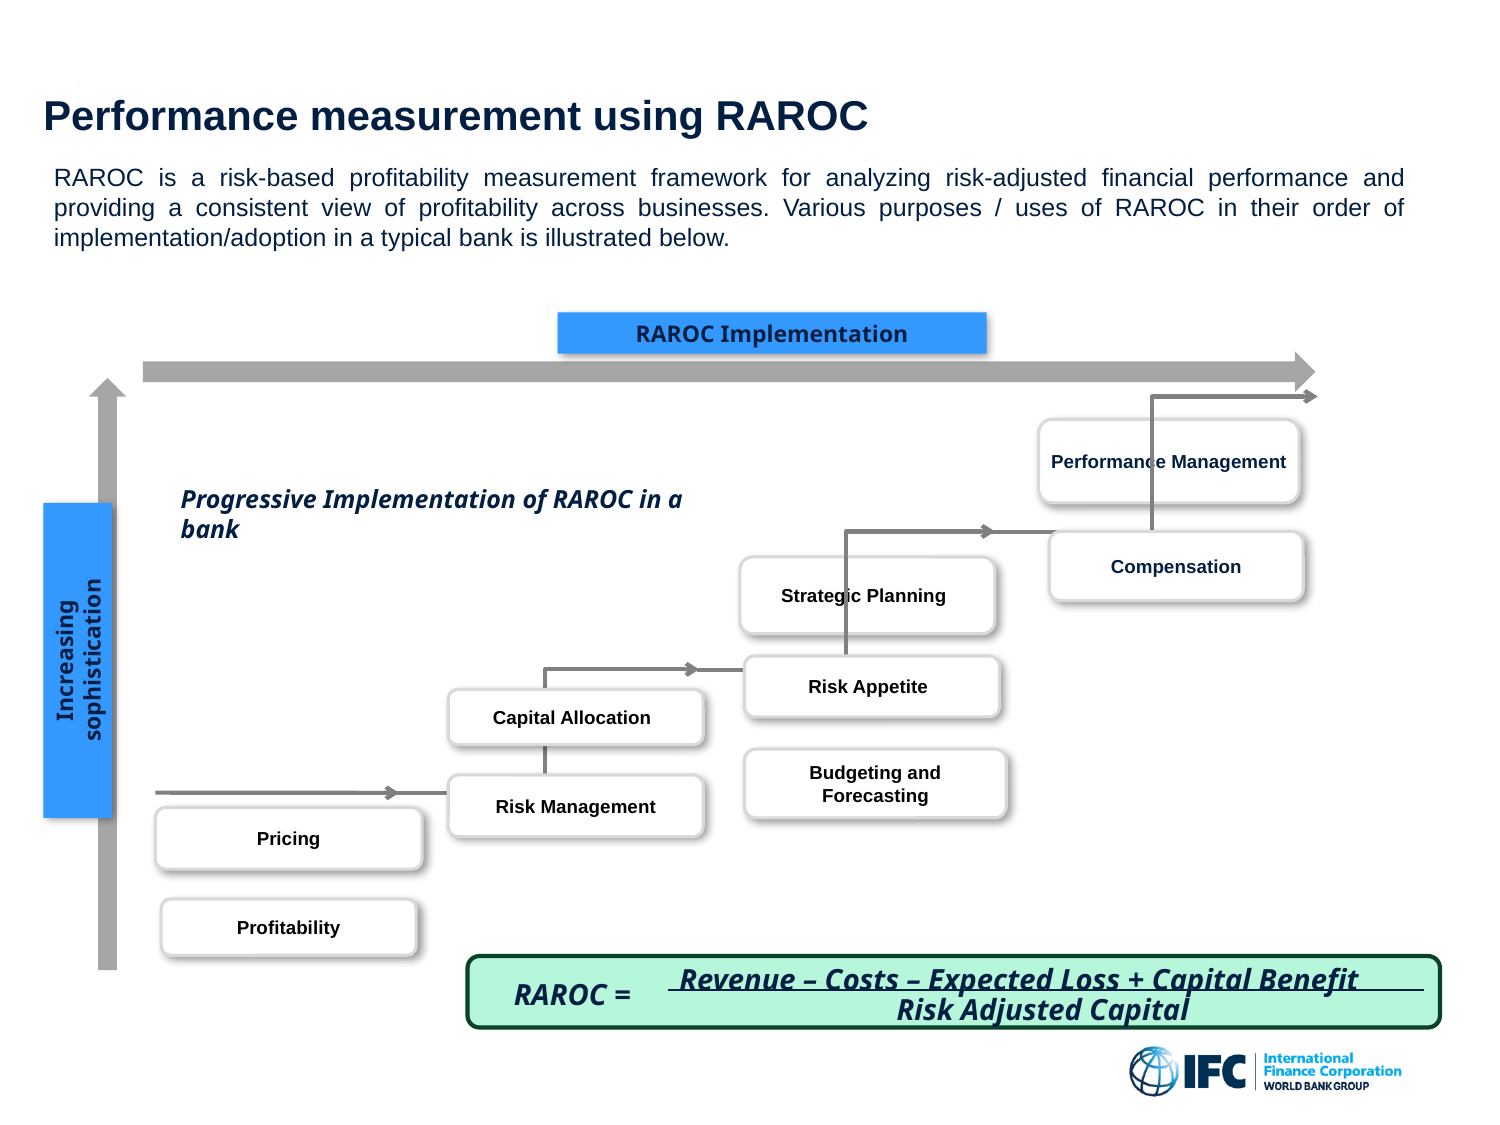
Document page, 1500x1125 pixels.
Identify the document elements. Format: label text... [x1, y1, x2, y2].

title Performance measurement using RAROC [43, 36, 1425, 139]
picture [1124, 1041, 1447, 1100]
text_box RAROC is a risk-based profitability measurement framework for analyzing risk-adjusted financial performance and providing a consistent view of profitability across businesses. Various purposes / uses of RAROC in their order of implementation/adoption in a typical bank is illustrated below. [46, 154, 1416, 270]
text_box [43, 312, 1318, 971]
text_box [467, 953, 1441, 1028]
